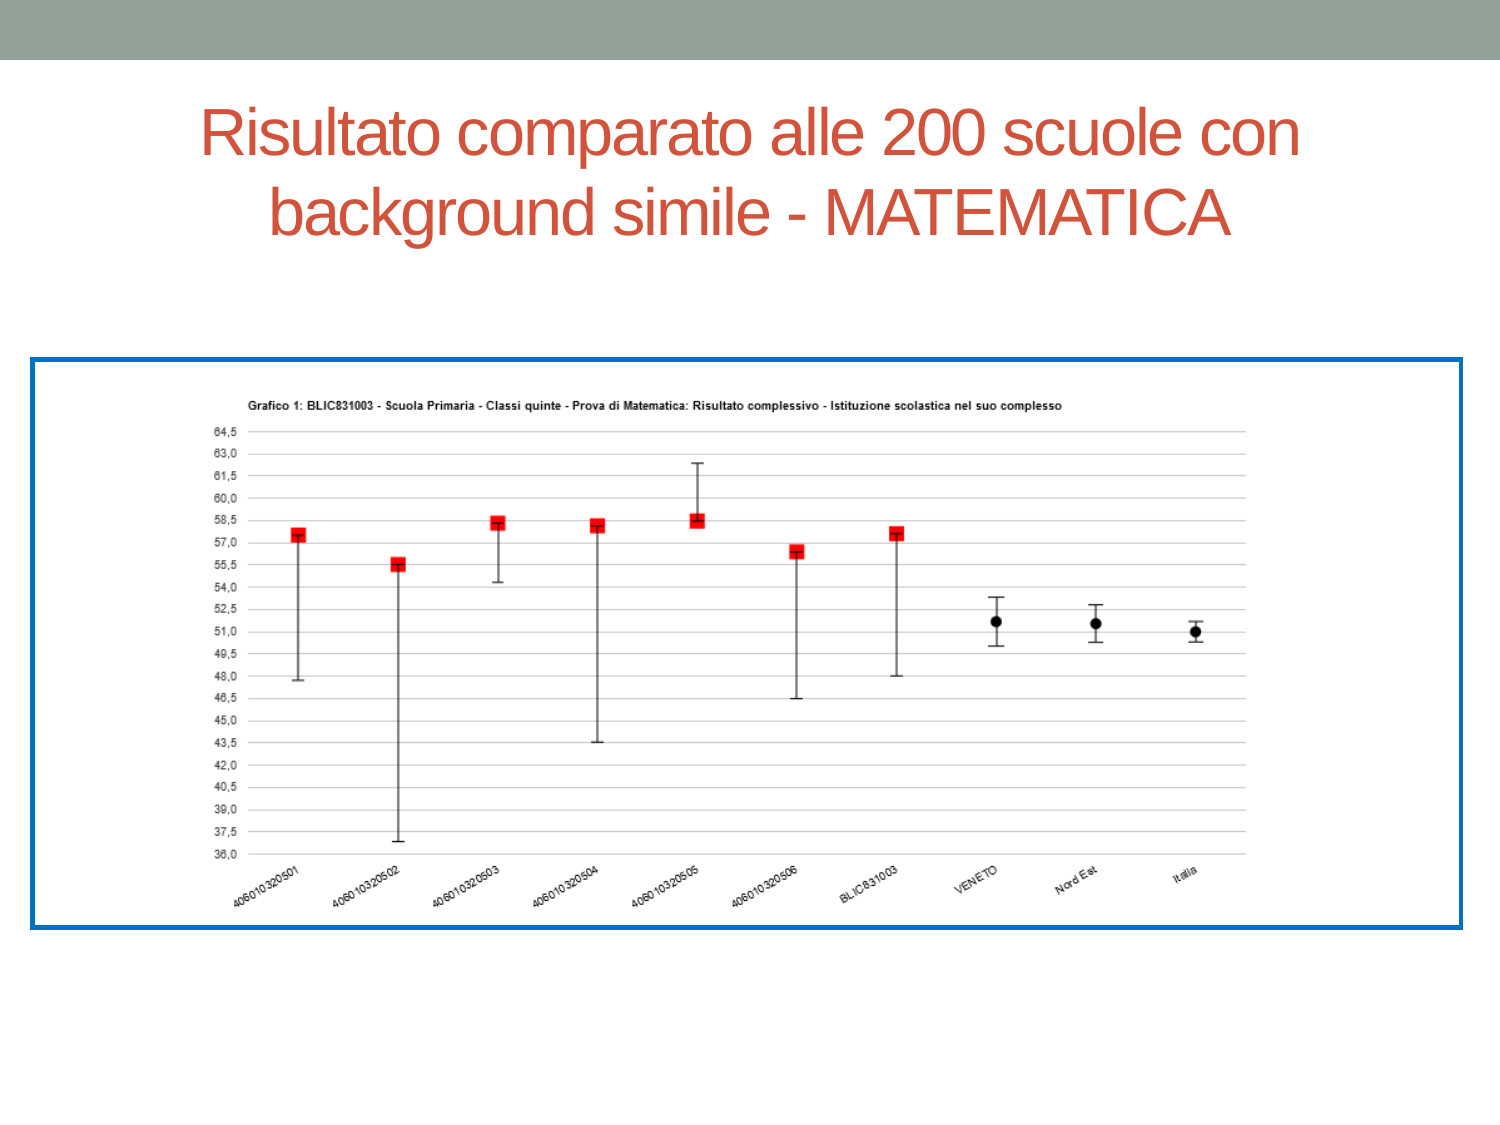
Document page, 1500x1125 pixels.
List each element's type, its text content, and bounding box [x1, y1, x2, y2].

title Risultato comparato alle 200 scuole con background simile - MATEMATICA [75, 87, 1425, 250]
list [34, 361, 1459, 926]
